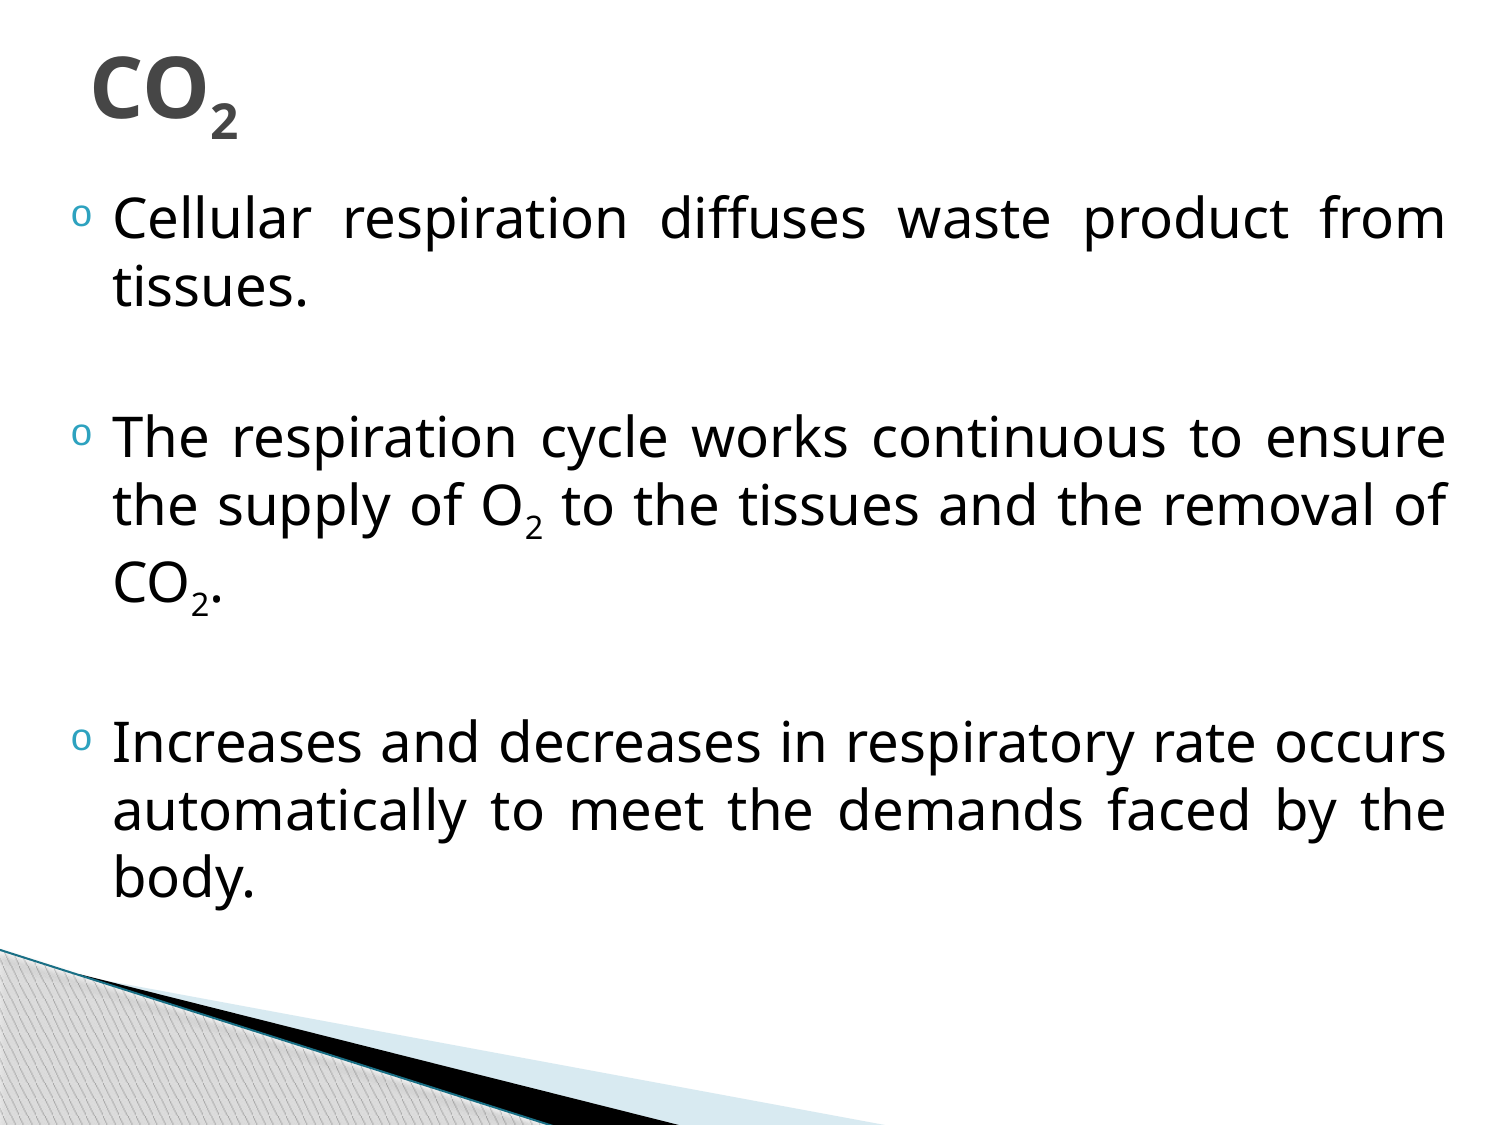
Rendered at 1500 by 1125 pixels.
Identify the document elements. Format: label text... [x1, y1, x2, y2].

title CO2 [75, 12, 1425, 171]
list Cellular respiration diffuses waste product from tissues. The respiration cycle works continuous to ensure the supply of O2 to the tissues and the removal of CO2. Increases and decreases in respiratory rate occurs automatically to meet the demands faced by the body. [37, 174, 1463, 1100]
